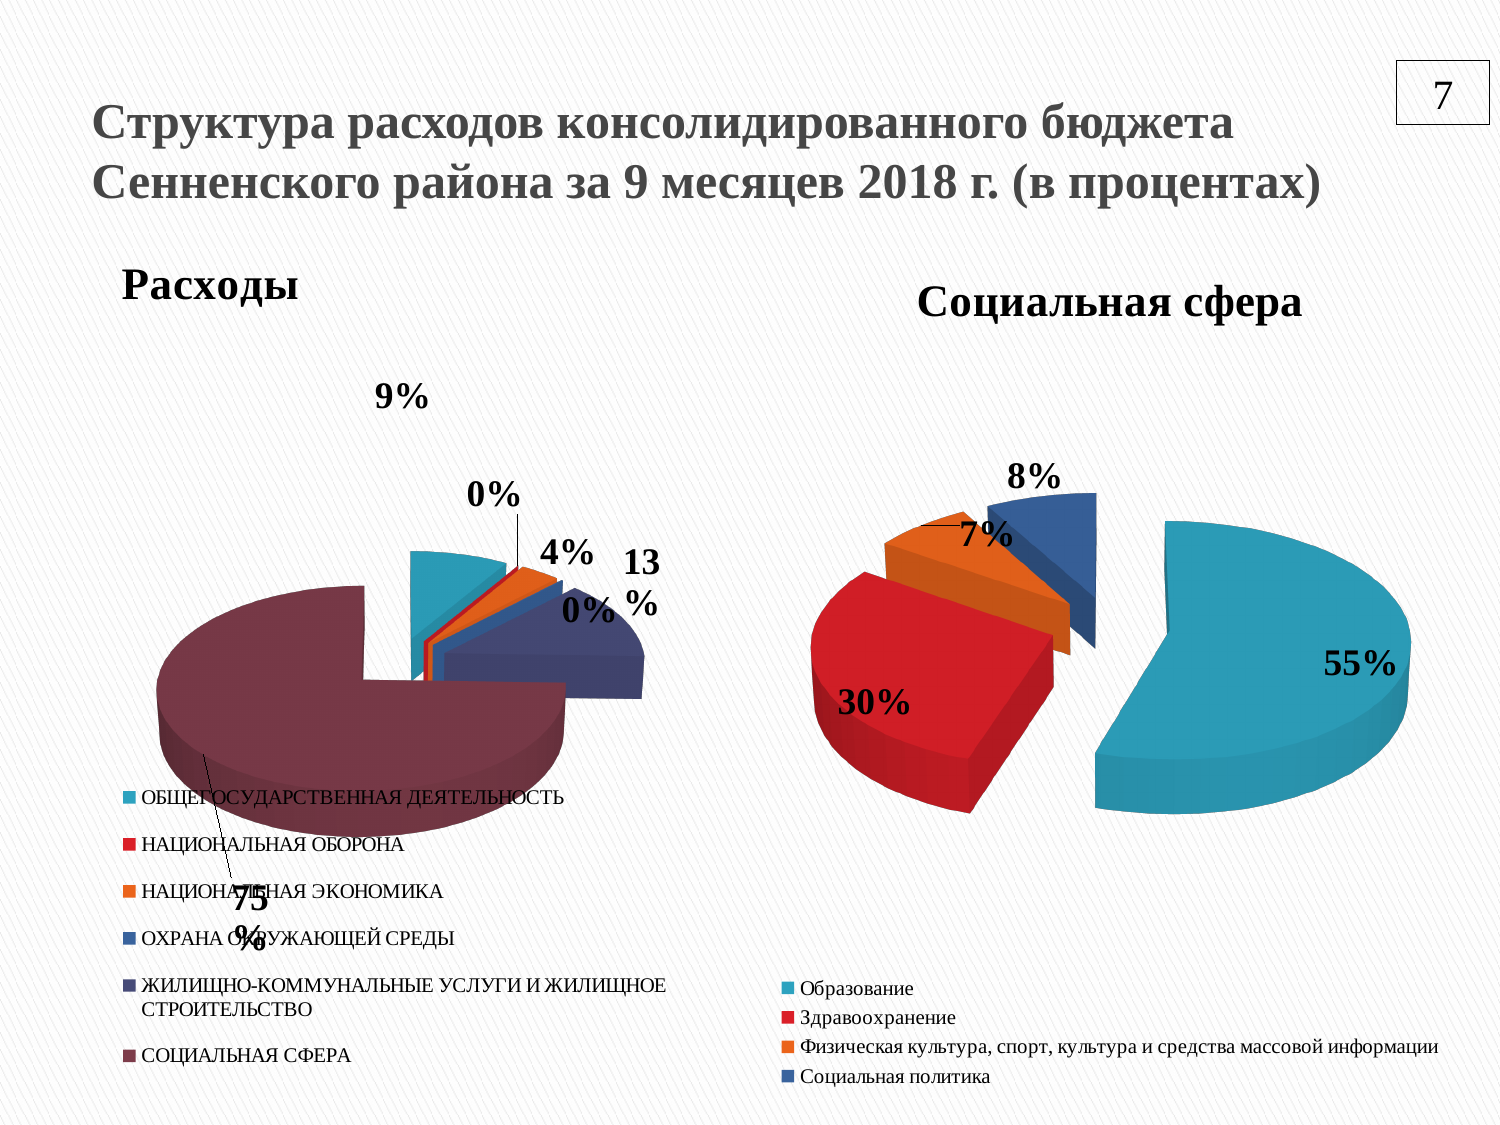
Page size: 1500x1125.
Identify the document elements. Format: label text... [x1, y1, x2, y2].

chart [761, 236, 1459, 1095]
text_box 7 [1396, 60, 1490, 125]
title Структура расходов консолидированного бюджета Сенненского района за 9 месяцев 2018 г. (в процентах) [76, 54, 1427, 243]
chart [74, 236, 738, 1107]
